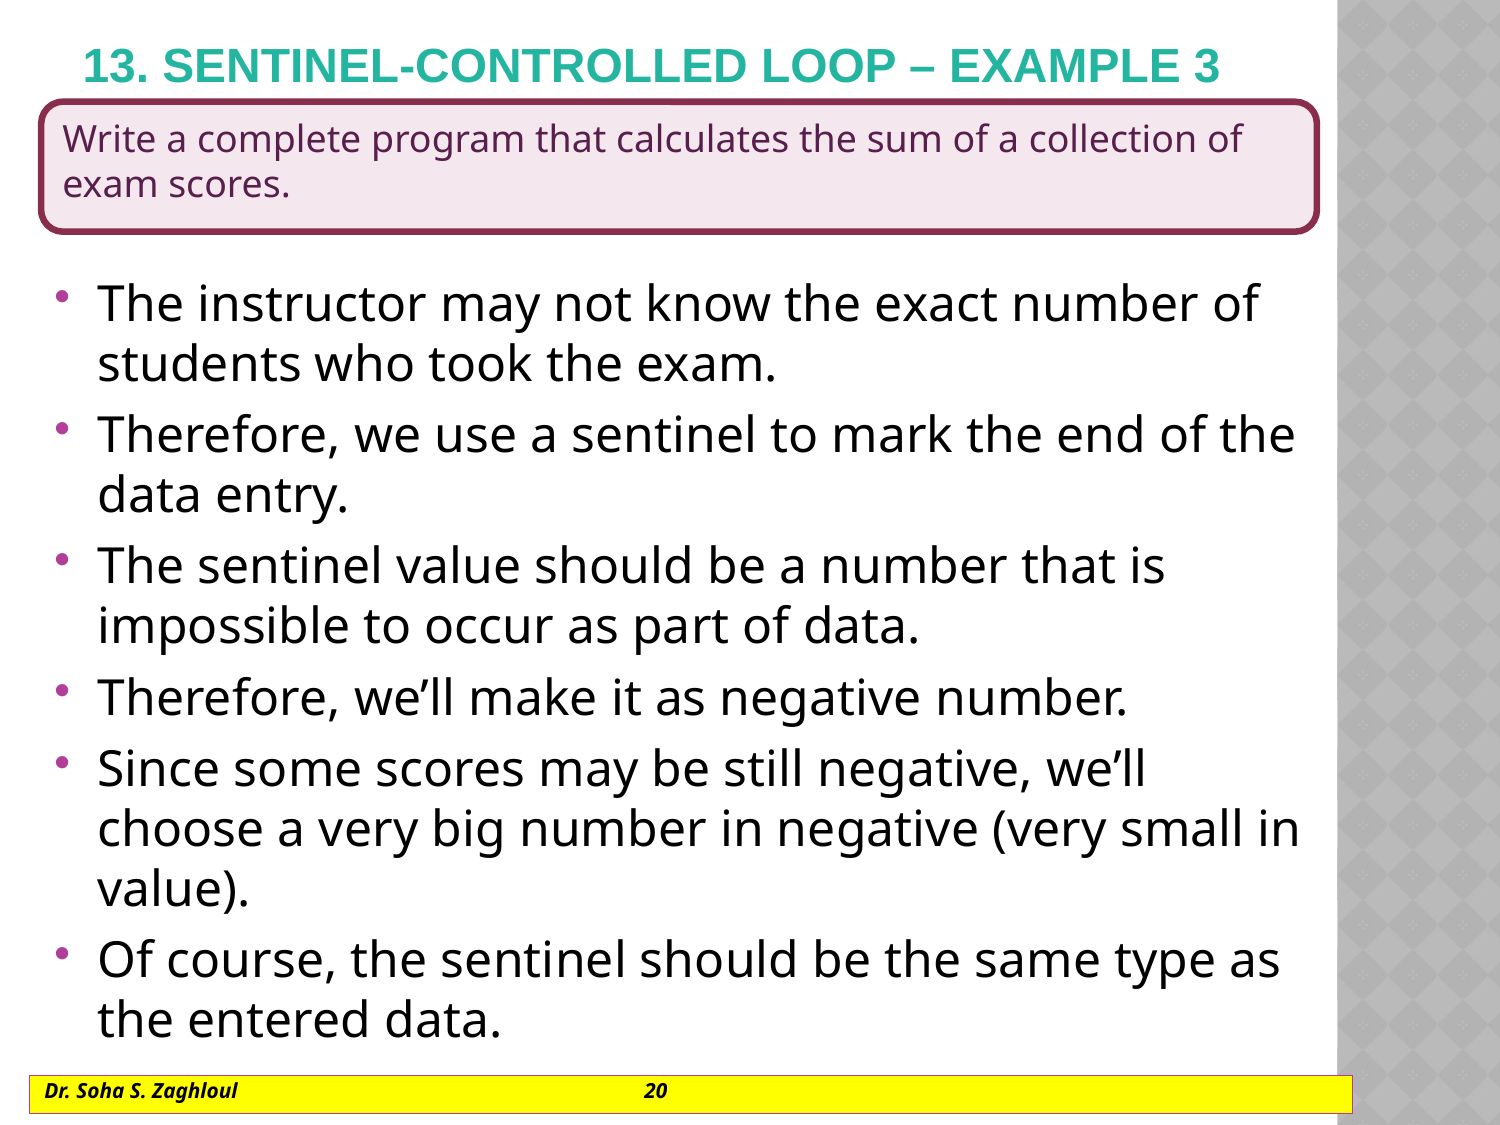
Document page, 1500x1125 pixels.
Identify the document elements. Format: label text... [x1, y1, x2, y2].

text_box Write a complete program that calculates the sum of a collection of exam scores. [37, 98, 1321, 235]
text_box Dr. Soha S. Zaghloul 20 [29, 1075, 1353, 1114]
title 13. sentinel-controlled loop – example 3 [75, 19, 1263, 93]
list The instructor may not know the exact number of students who took the exam. Therefore, we use a sentinel to mark the end of the data entry. The sentinel value should be a number that is impossible to occur as part of data. Therefore, we’ll make it as negative number. Since some scores may be still negative, we’ll choose a very big number in negative (very small in value). Of course, the sentinel should be the same type as the entered data. [41, 264, 1341, 1059]
